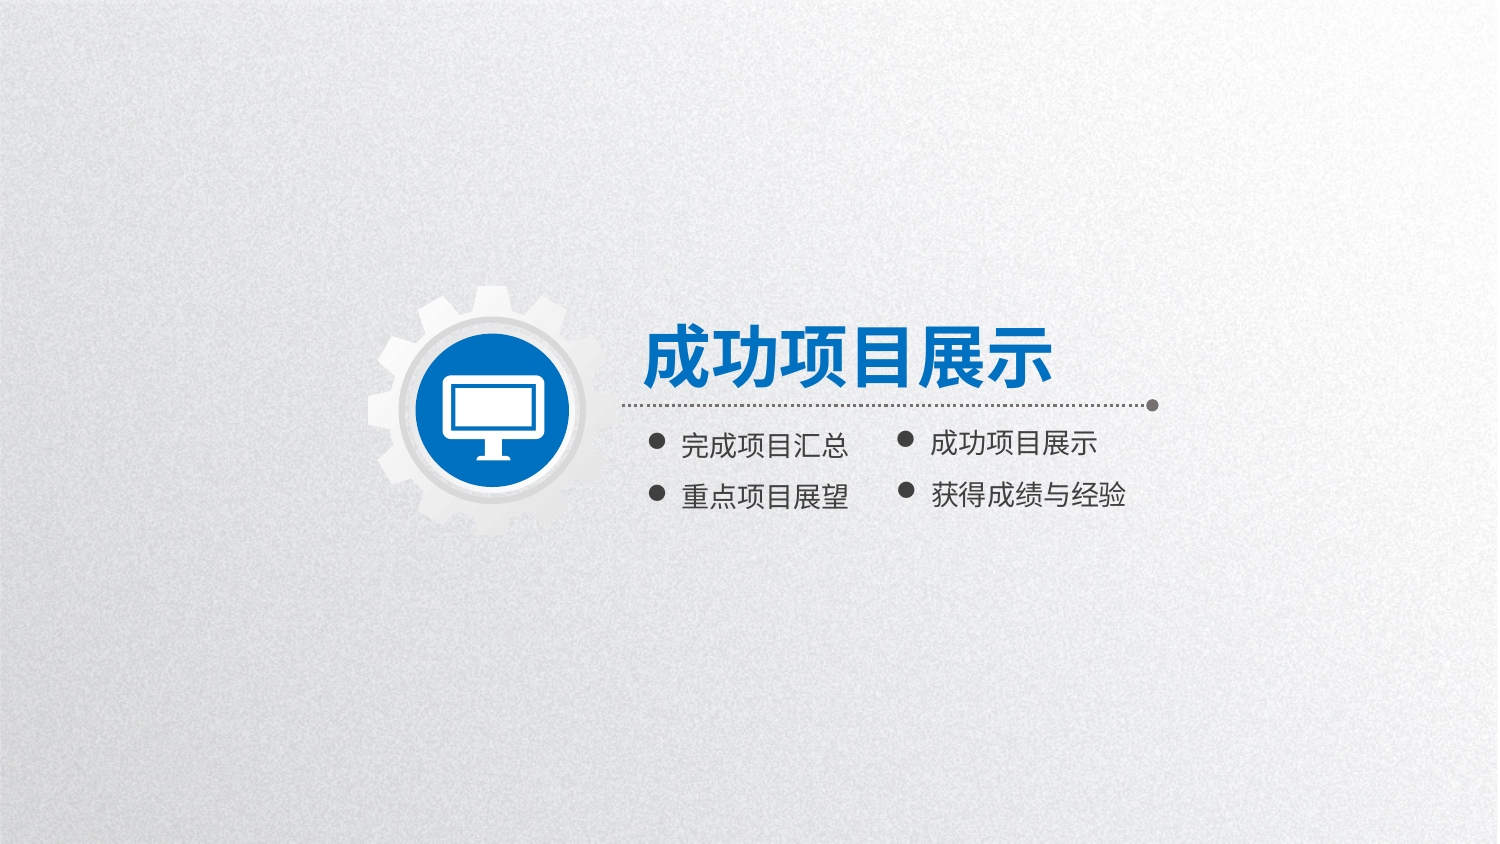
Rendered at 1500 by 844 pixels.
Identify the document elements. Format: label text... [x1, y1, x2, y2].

picture [0, 0, 1498, 844]
text_box 获得成绩与经验 [884, 471, 1139, 517]
text_box 重点项目展望 [635, 474, 862, 520]
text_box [368, 286, 617, 535]
text_box 成功项目展示 [883, 420, 1110, 466]
text_box 成功项目展示 [631, 307, 1067, 402]
text_box 完成项目汇总 [635, 422, 862, 468]
